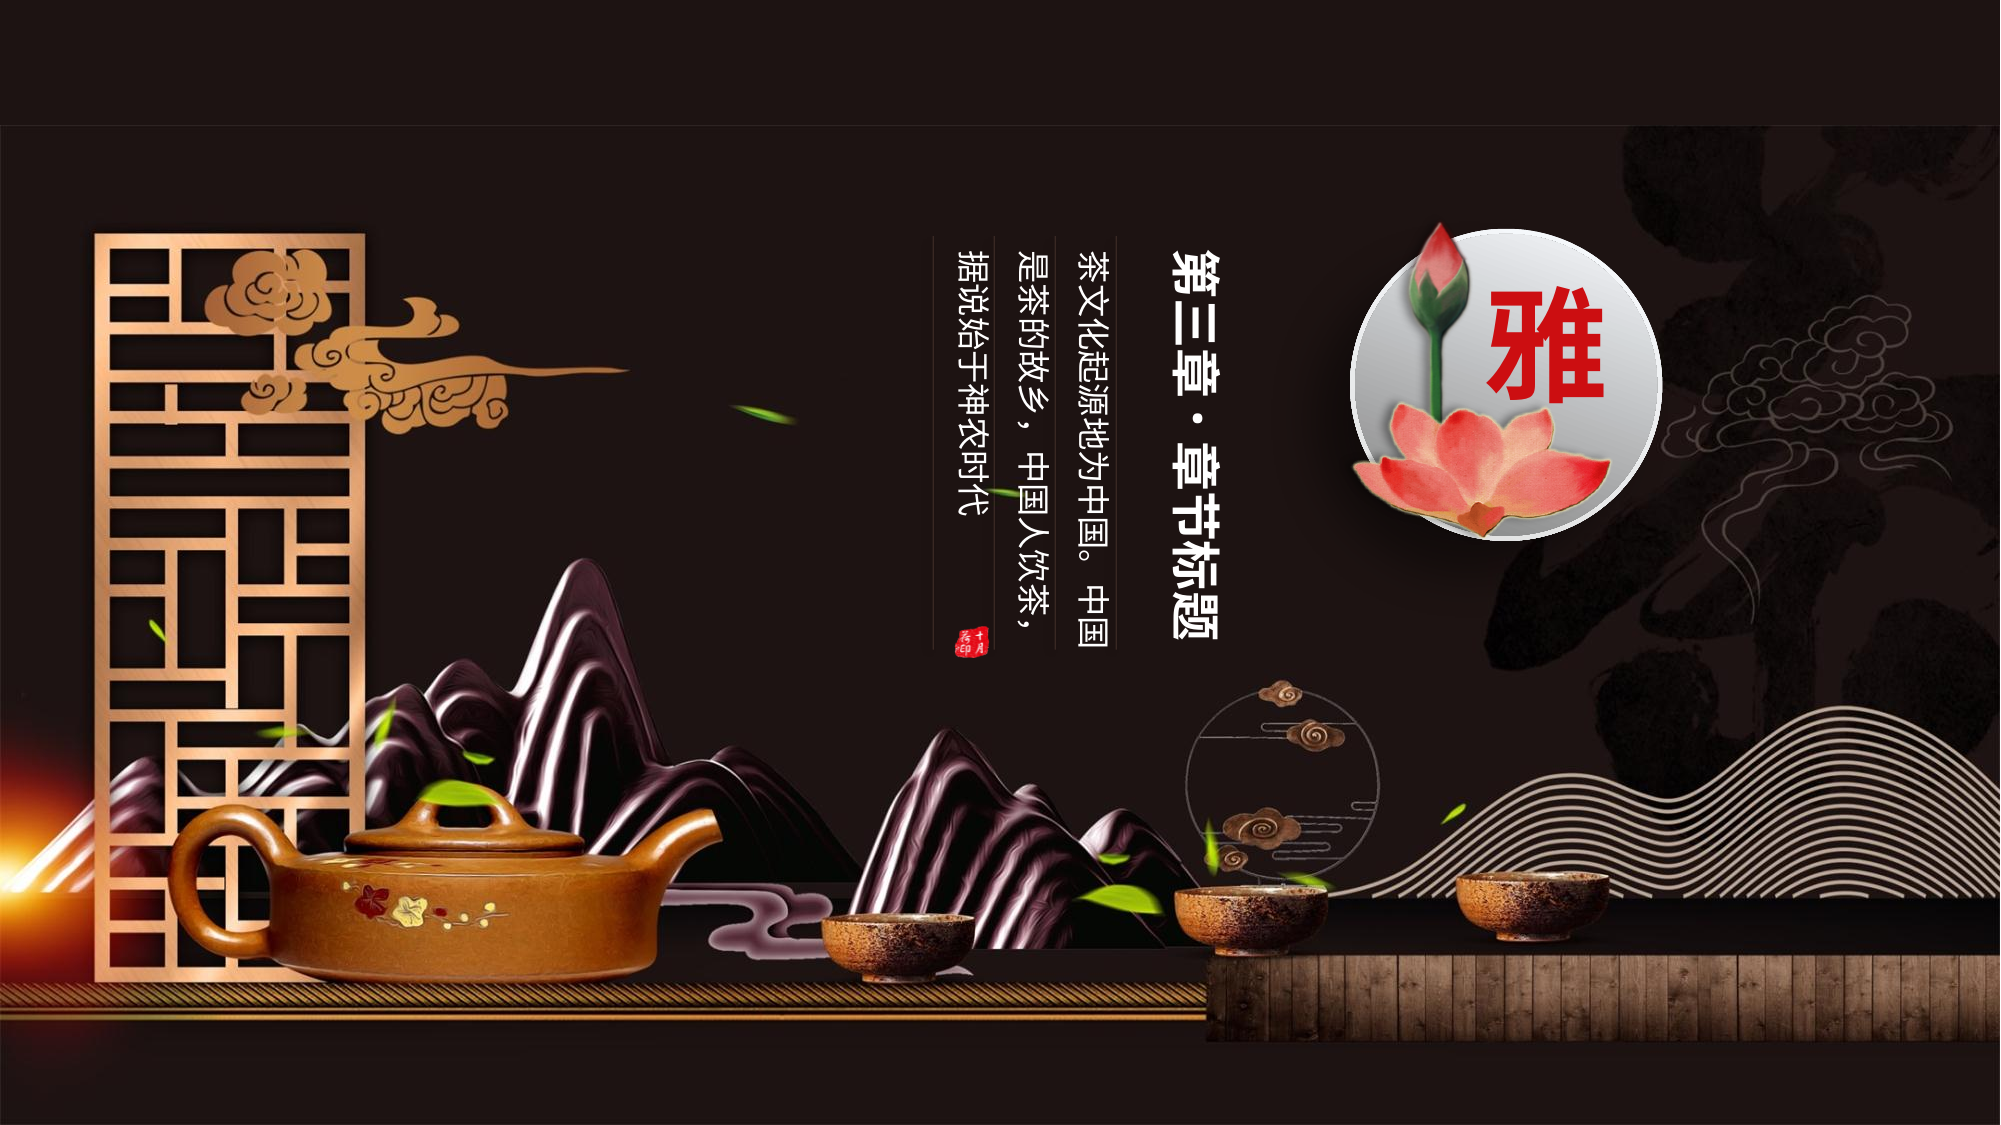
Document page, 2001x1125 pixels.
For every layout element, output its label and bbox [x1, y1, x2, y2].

text_box [933, 236, 1117, 650]
picture [0, 125, 2000, 1125]
text_box [1350, 218, 1663, 541]
